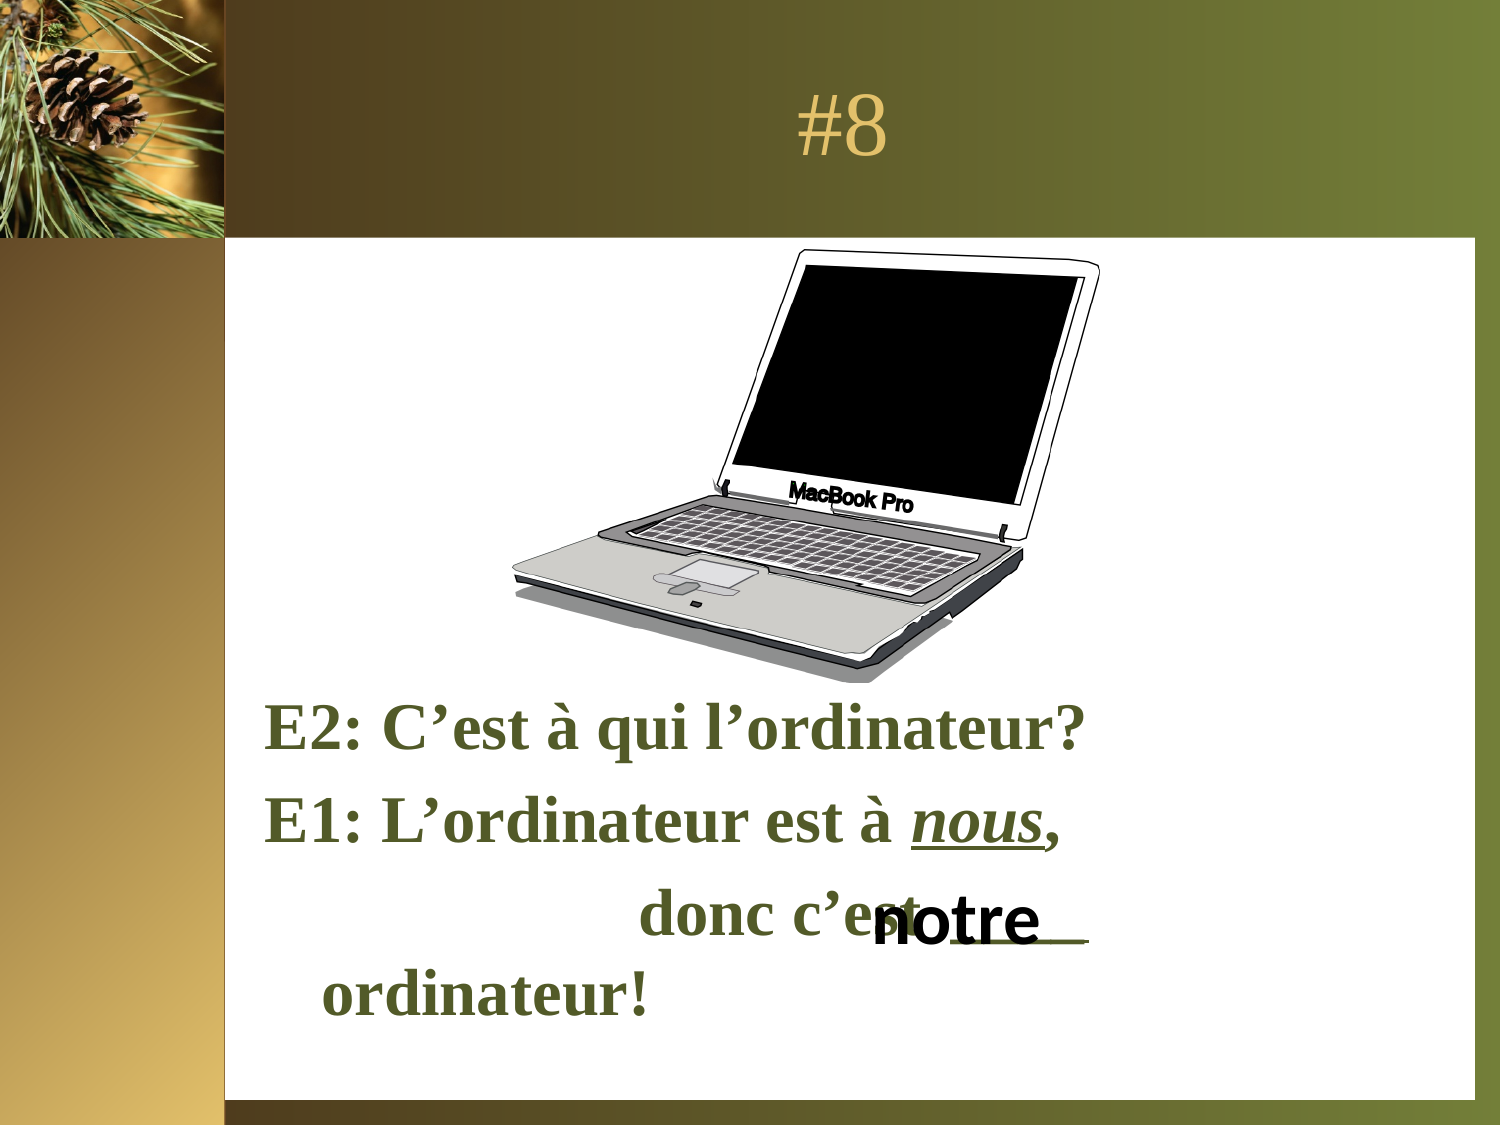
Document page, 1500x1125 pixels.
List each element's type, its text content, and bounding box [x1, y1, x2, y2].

picture [0, 0, 224, 238]
text_box notre [849, 862, 1063, 968]
picture [512, 249, 1101, 684]
title #8 [249, 24, 1438, 213]
list E2: C’est à qui l’ordinateur? E1: L’ordinateur est à nous, donc c’est ____ ordinateur! [249, 674, 1438, 1125]
